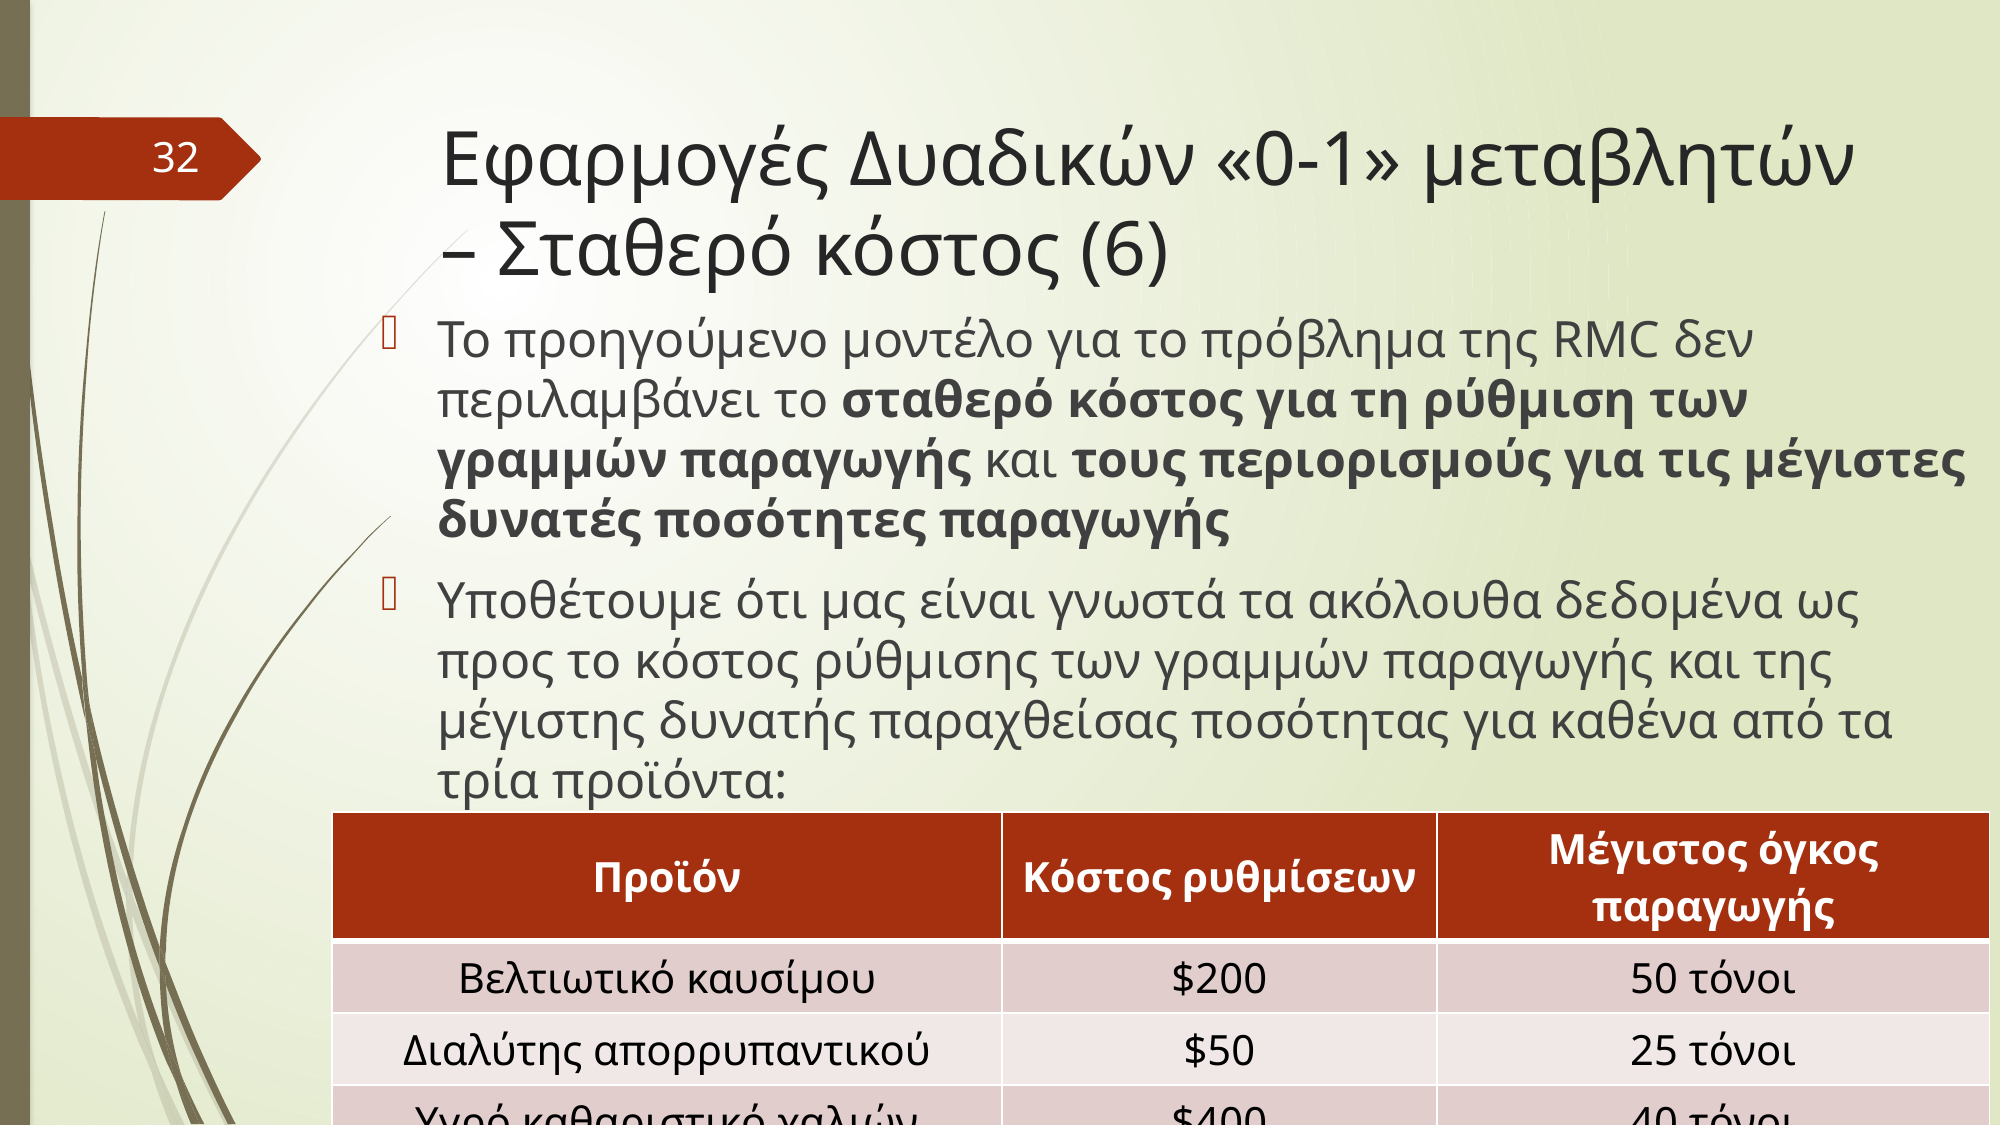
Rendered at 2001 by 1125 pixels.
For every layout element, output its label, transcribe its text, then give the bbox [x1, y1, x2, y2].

list Το προηγούμενο μοντέλο για το πρόβλημα της RMC δεν περιλαμβάνει το σταθερό κόστος για τη ρύθμιση των γραμμών παραγωγής και τους περιορισμούς για τις μέγιστες δυνατές ποσότητες παραγωγής Υποθέτουμε ότι μας είναι γνωστά τα ακόλουθα δεδομένα ως προς το κόστος ρύθμισης των γραμμών παραγωγής και της μέγιστης δυνατής παραχθείσας ποσότητας για καθένα από τα τρία προϊόντα: [365, 300, 2000, 1103]
table_cell Βελτιωτικό καυσίμου [333, 944, 1001, 1012]
table_header Προϊόν [333, 813, 1001, 938]
table_cell 25 τόνοι [1438, 1014, 1989, 1084]
table_cell $400 [1003, 1086, 1436, 1125]
table_cell Διαλύτης απορρυπαντικού [333, 1014, 1001, 1084]
title Εφαρμογές Δυαδικών «0-1» μεταβλητών – Σταθερό κόστος (6) [425, 102, 1888, 300]
slide_number 32 [87, 129, 216, 190]
table_cell $50 [1003, 1014, 1436, 1084]
table_header Μέγιστος όγκος παραγωγής [1438, 813, 1989, 938]
table_cell $200 [1003, 944, 1436, 1012]
table_cell 50 τόνοι [1438, 944, 1989, 1012]
table_cell 40 τόνοι [1438, 1086, 1989, 1125]
table_cell Υγρό καθαριστικό χαλιών [333, 1086, 1001, 1125]
table_header Κόστος ρυθμίσεων [1003, 813, 1436, 938]
